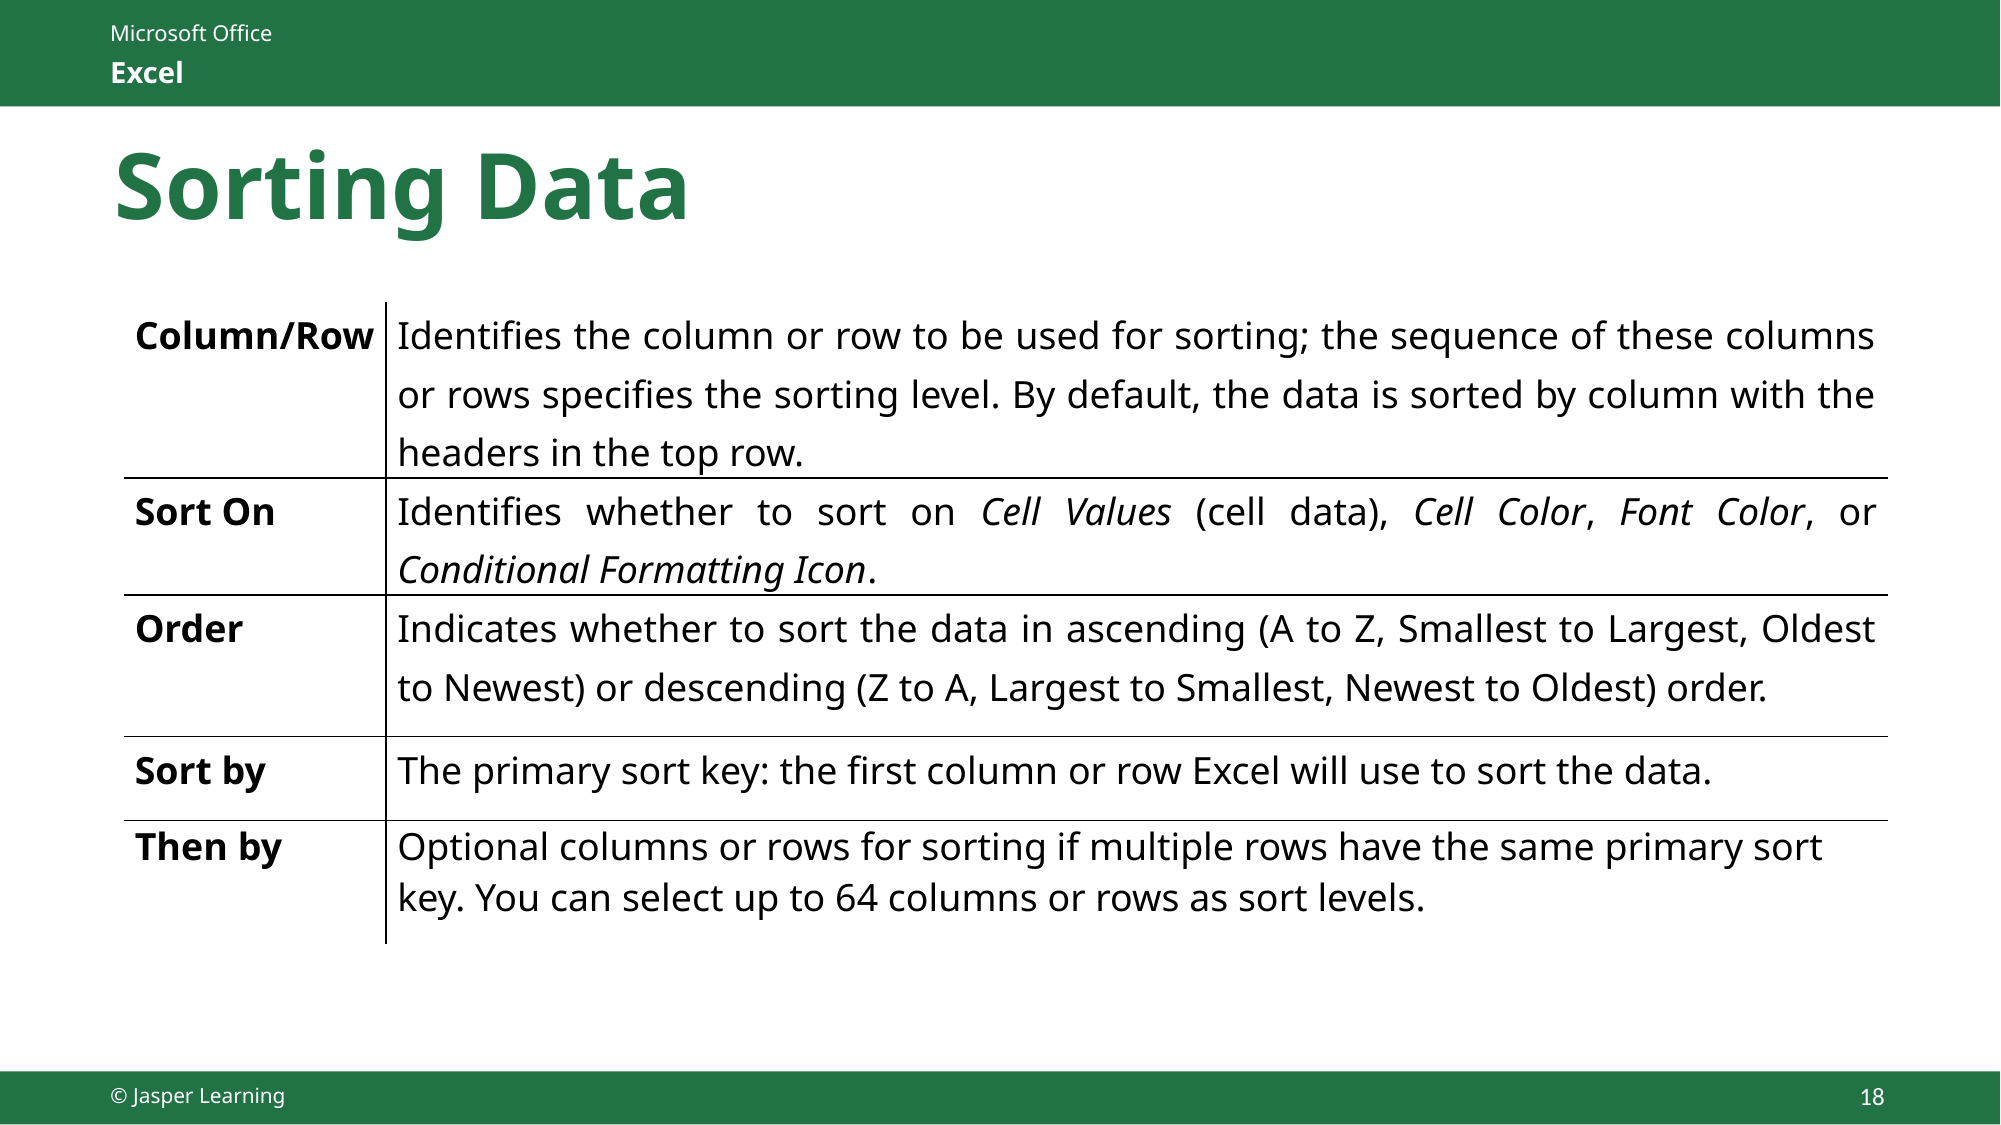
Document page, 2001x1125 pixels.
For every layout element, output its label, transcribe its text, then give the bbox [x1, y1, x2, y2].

table_cell Identifies whether to sort on Cell Values (cell data), Cell Color, Font Color, or Conditional Formatting Icon. [387, 479, 1888, 594]
table_cell Sort On [124, 479, 385, 594]
table_cell The primary sort key: the first column or row Excel will use to sort the data. [387, 737, 1888, 820]
table_cell Then by [124, 821, 385, 944]
table_header Column/Row [124, 302, 385, 477]
table_header Identifies the column or row to be used for sorting; the sequence of these columns or rows specifies the sorting level. By default, the data is sorted by column with the headers in the top row. [387, 302, 1888, 477]
table_cell Optional columns or rows for sorting if multiple rows have the same primary sort key. You can select up to 64 columns or rows as sort levels. [387, 821, 1888, 944]
table_cell Indicates whether to sort the data in ascending (A to Z, Smallest to Largest, Oldest to Newest) or descending (Z to A, Largest to Smallest, Newest to Oldest) order. [387, 596, 1888, 736]
table_cell Sort by [124, 737, 385, 820]
slide_number 18 [1433, 1065, 1900, 1125]
footer © Jasper Learning [95, 1065, 729, 1125]
table_cell Order [124, 596, 385, 736]
title Sorting Data [99, 118, 1866, 248]
